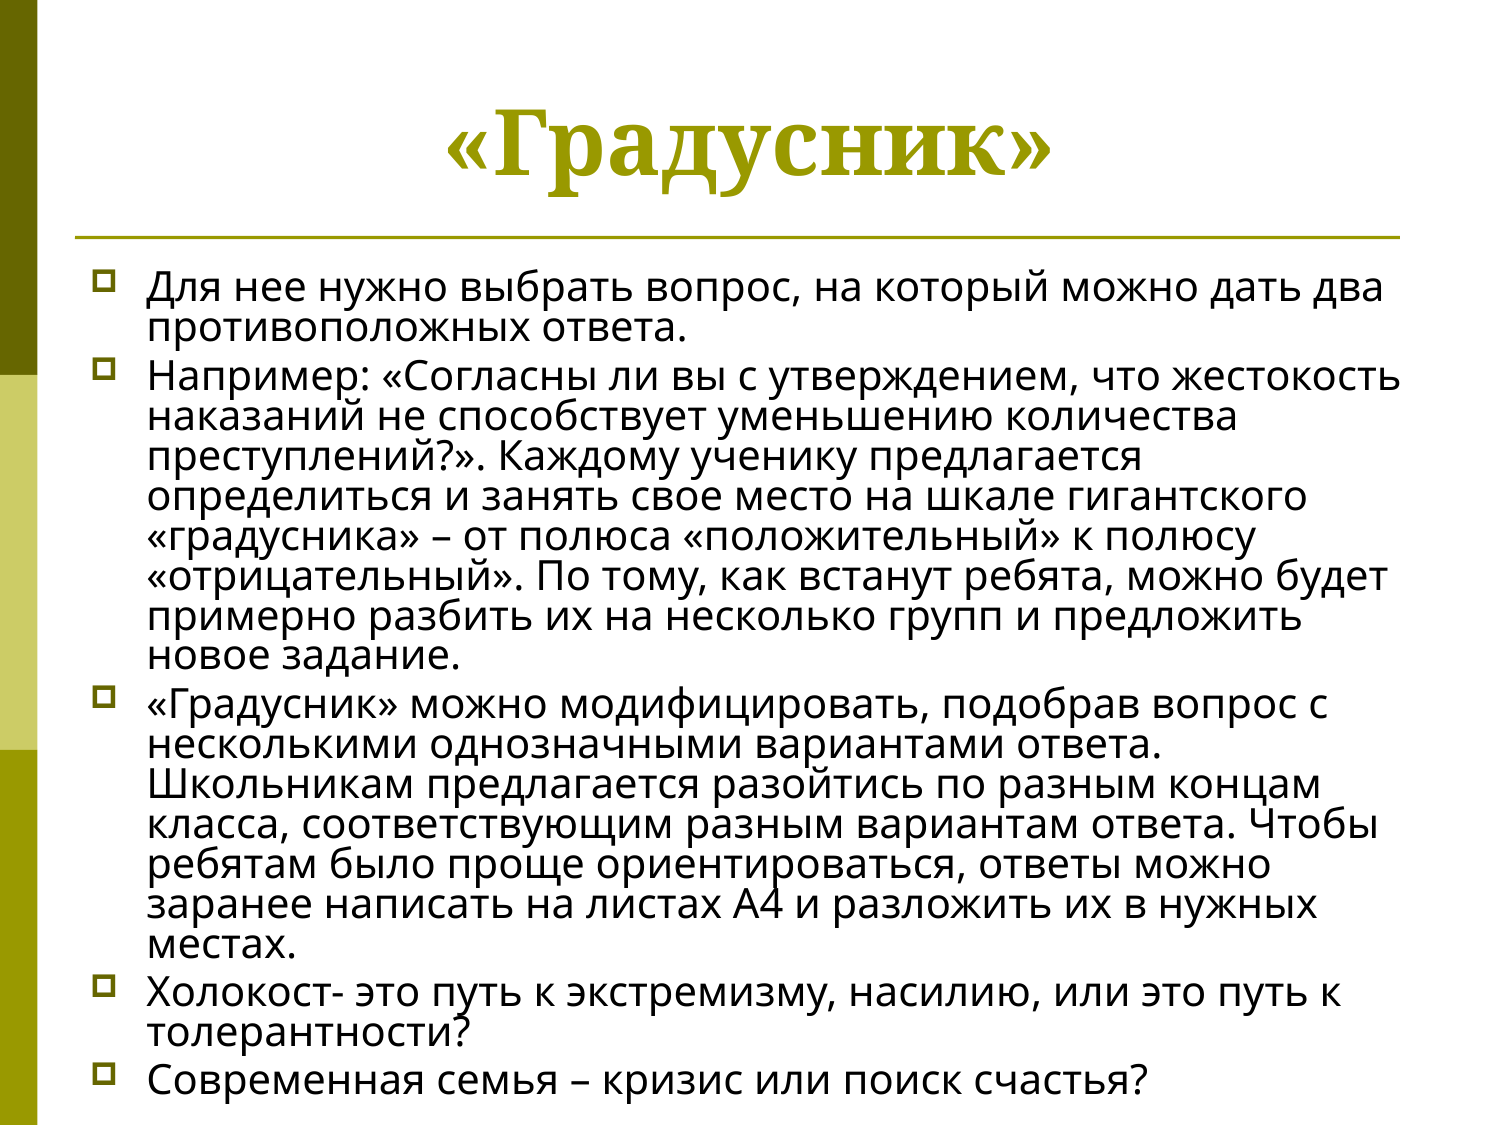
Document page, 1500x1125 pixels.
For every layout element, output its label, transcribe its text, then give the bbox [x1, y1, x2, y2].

title «Градусник» [74, 45, 1426, 233]
list Для нее нужно выбрать вопрос, на который можно дать два противоположных ответа. Например: «Согласны ли вы с утверждением, что жестокость наказаний не способствует уменьшению количества преступлений?». Каждому ученику предлагается определиться и занять свое место на шкале гигантского «градусника» – от полюса «положительный» к полюсу «отрицательный». По тому, как встанут ребята, можно будет примерно разбить их на несколько групп и предложить новое задание. «Градусник» можно модифицировать, подобрав вопрос с несколькими однозначными вариантами ответа. Школьникам предлагается разойтись по разным концам класса, соответствующим разным вариантам ответа. Чтобы ребятам было проще ориентироваться, ответы можно заранее написать на листах А4 и разложить их в нужных местах. Холокост- это путь к экстремизму, насилию, или это путь к толерантности? Современная семья – кризис или поиск счастья? [74, 262, 1426, 1006]
